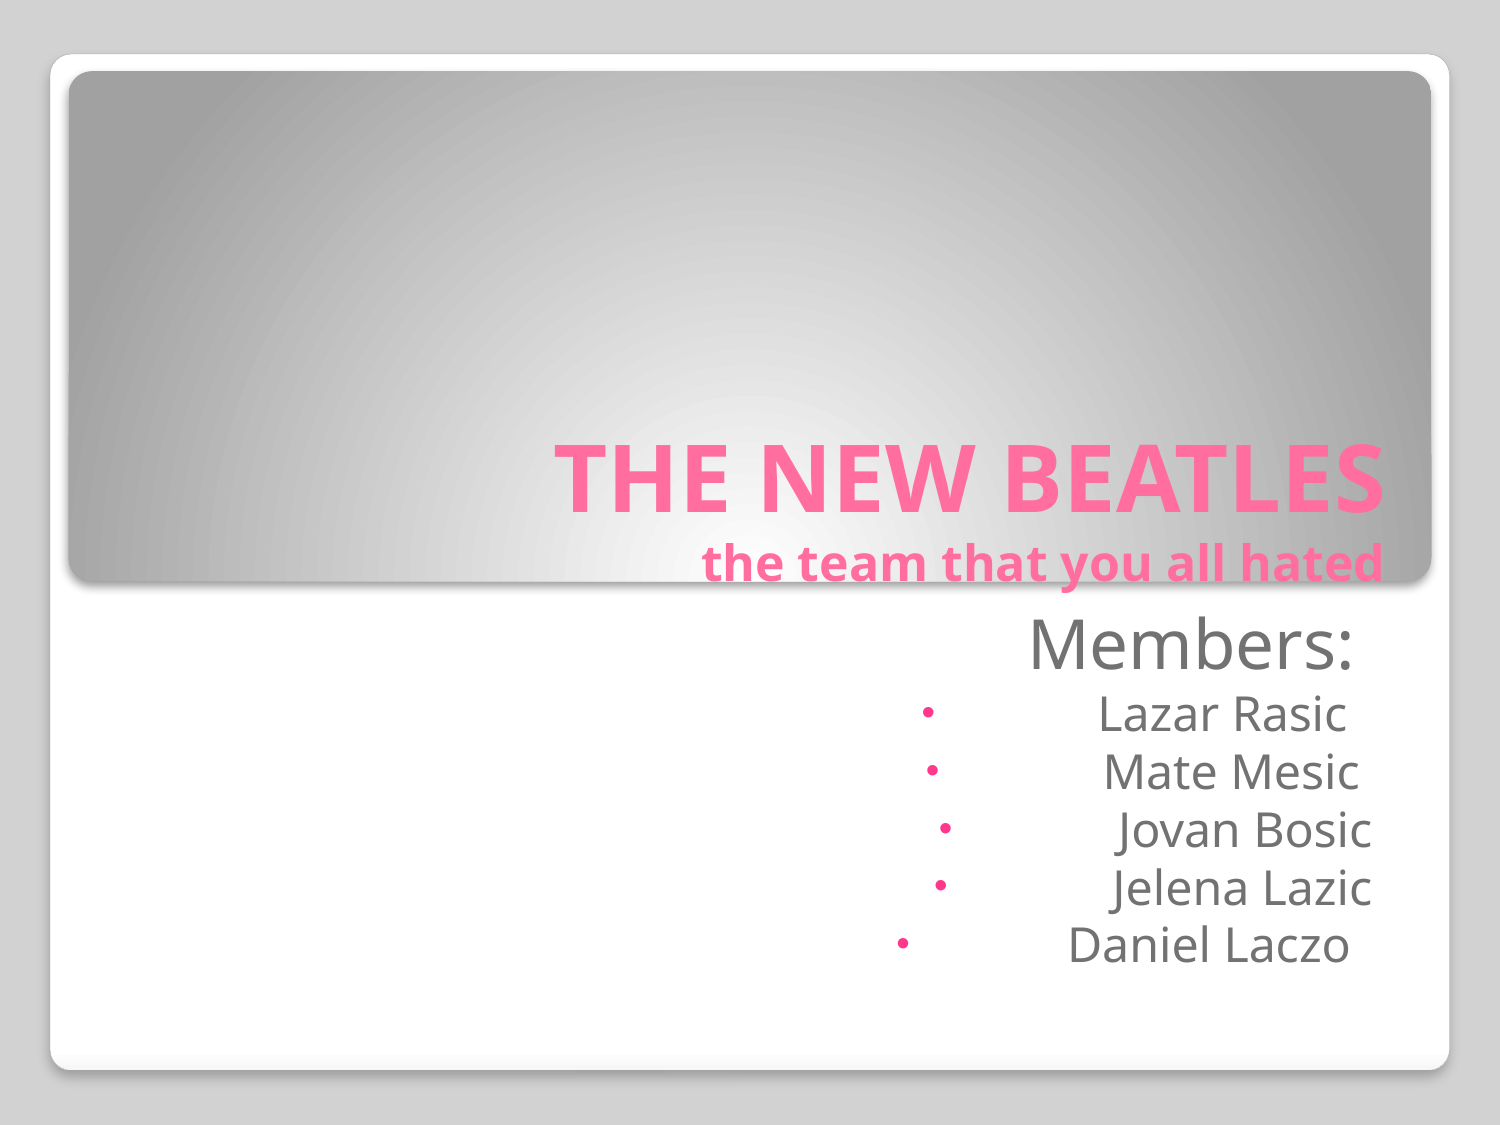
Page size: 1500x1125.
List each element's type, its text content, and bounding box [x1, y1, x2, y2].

title THE NEW BEATLES the team that you all hated [118, 298, 1394, 599]
subtitle Members: Lazar Rasic Mate Mesic Jovan Bosic Jelena Lazic Daniel Laczo [99, 600, 1388, 983]
